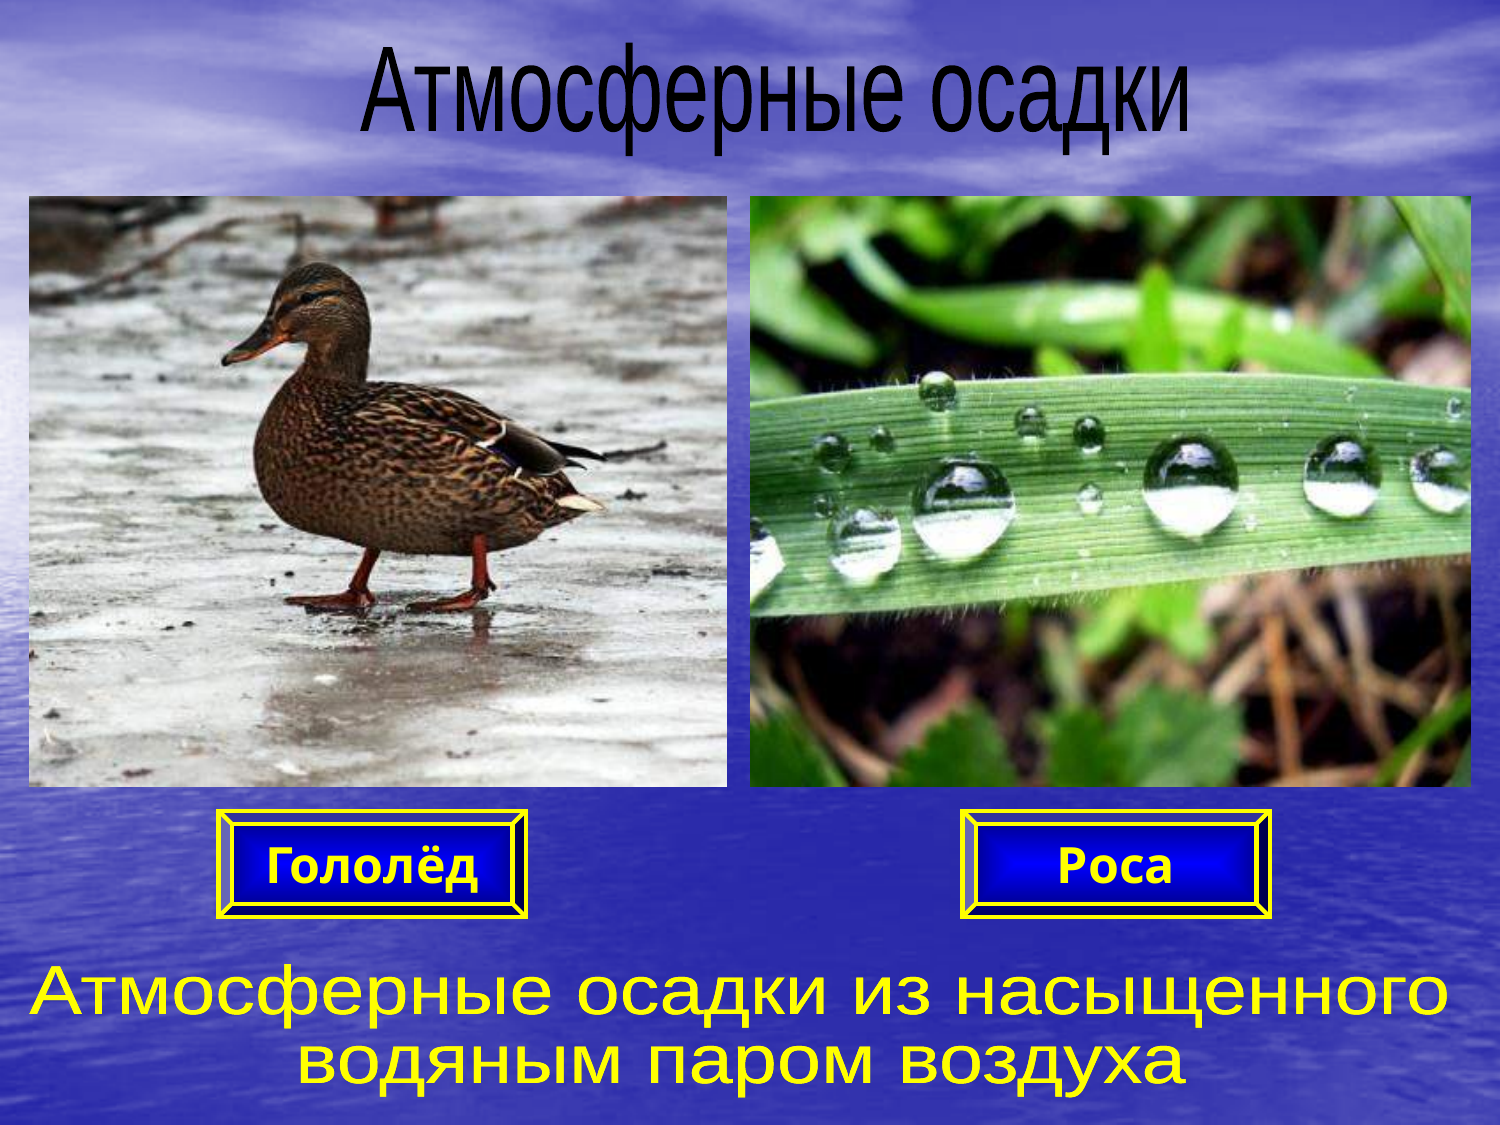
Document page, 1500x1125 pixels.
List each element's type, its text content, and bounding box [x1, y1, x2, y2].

text_box Гололёд [218, 810, 526, 917]
picture [749, 196, 1471, 788]
text_box Роса [962, 810, 1270, 917]
picture [29, 196, 727, 788]
